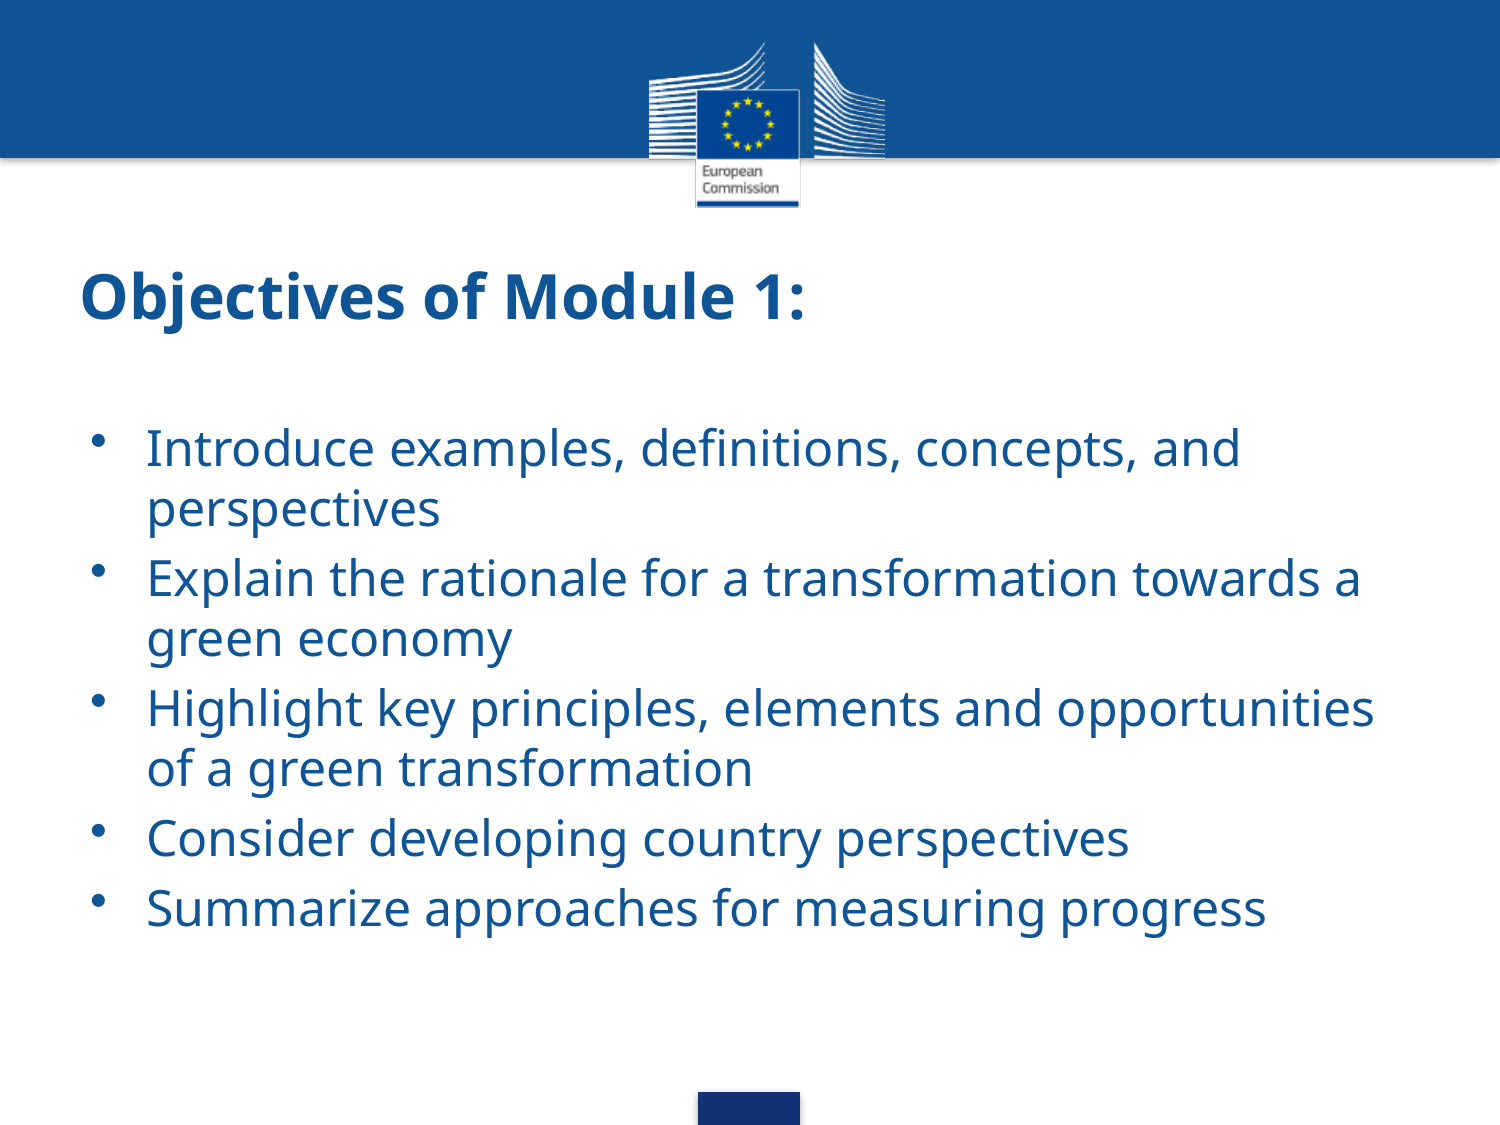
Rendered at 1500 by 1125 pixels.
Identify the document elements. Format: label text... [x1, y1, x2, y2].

picture [649, 42, 885, 208]
title Objectives of Module 1: [64, 255, 1415, 409]
list Introduce examples, definitions, concepts, and perspectives Explain the rationale for a transformation towards a green economy Highlight key principles, elements and opportunities of a green transformation Consider developing country perspectives Summarize approaches for measuring progress [75, 408, 1425, 988]
